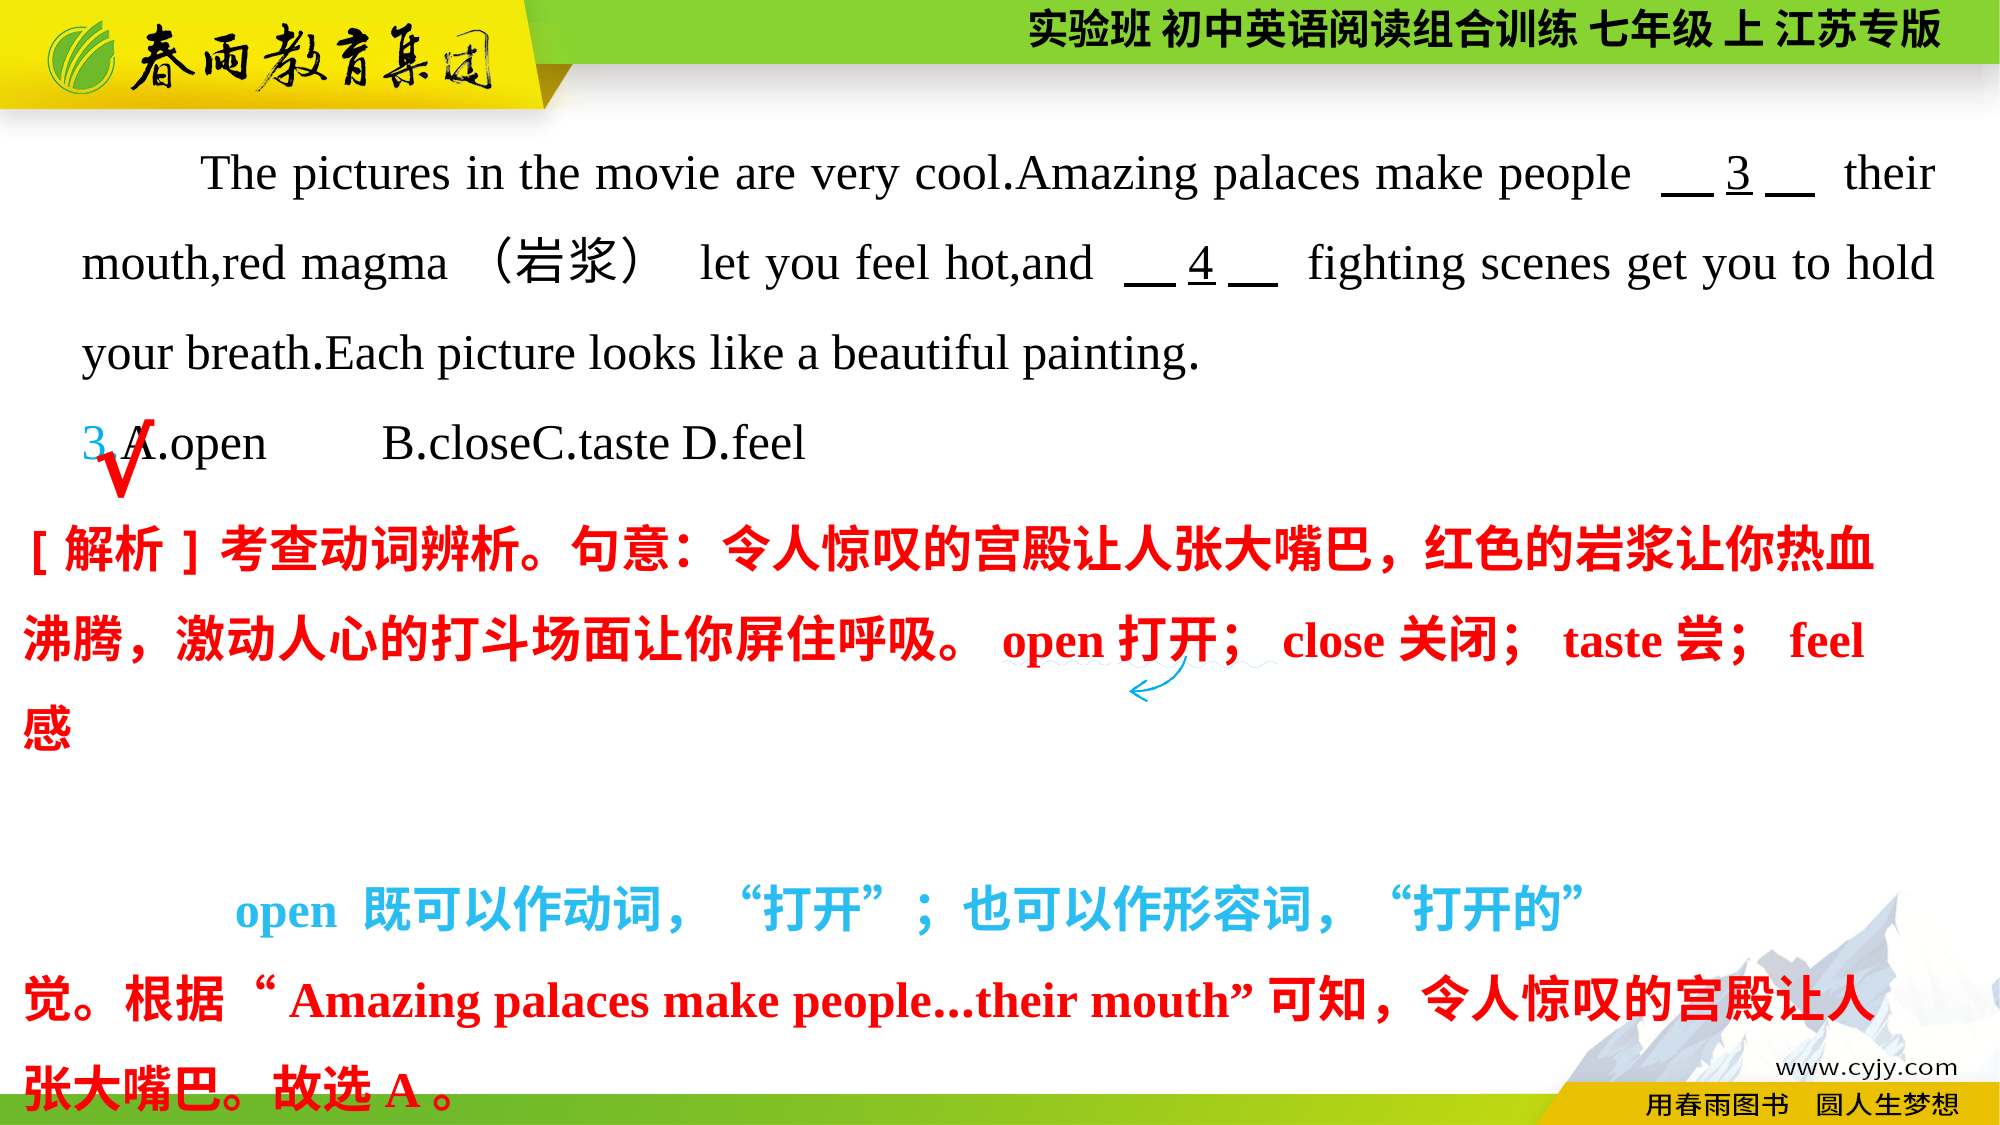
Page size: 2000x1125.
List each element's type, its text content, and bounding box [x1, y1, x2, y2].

text_box √ [78, 397, 177, 479]
picture [1129, 656, 1184, 690]
picture [0, 0, 2000, 1125]
picture [1129, 693, 1144, 702]
picture [1139, 661, 1187, 702]
list The pictures in the movie are very cool.Amazing palaces make people 3 their mouth,red magma（岩浆） let you feel hot,and 4 fighting scenes get you to hold your breath.Each picture looks like a beautiful painting. 3.A.open B.close C.taste D.feel [66, 101, 1951, 469]
text_box [解析]考查动词辨析。句意：令人惊叹的宫殿让人张大嘴巴，红色的岩浆让你热血沸腾，激动人心的打斗场面让你屏住呼吸。open打开；close关闭；taste尝；feel感 open 既可以作动词，“打开”；也可以作形容词，“打开的” 觉。根据“Amazing palaces make people...their mouth”可知，令人惊叹的宫殿让人张大嘴巴。故选A。 [7, 479, 1892, 1125]
